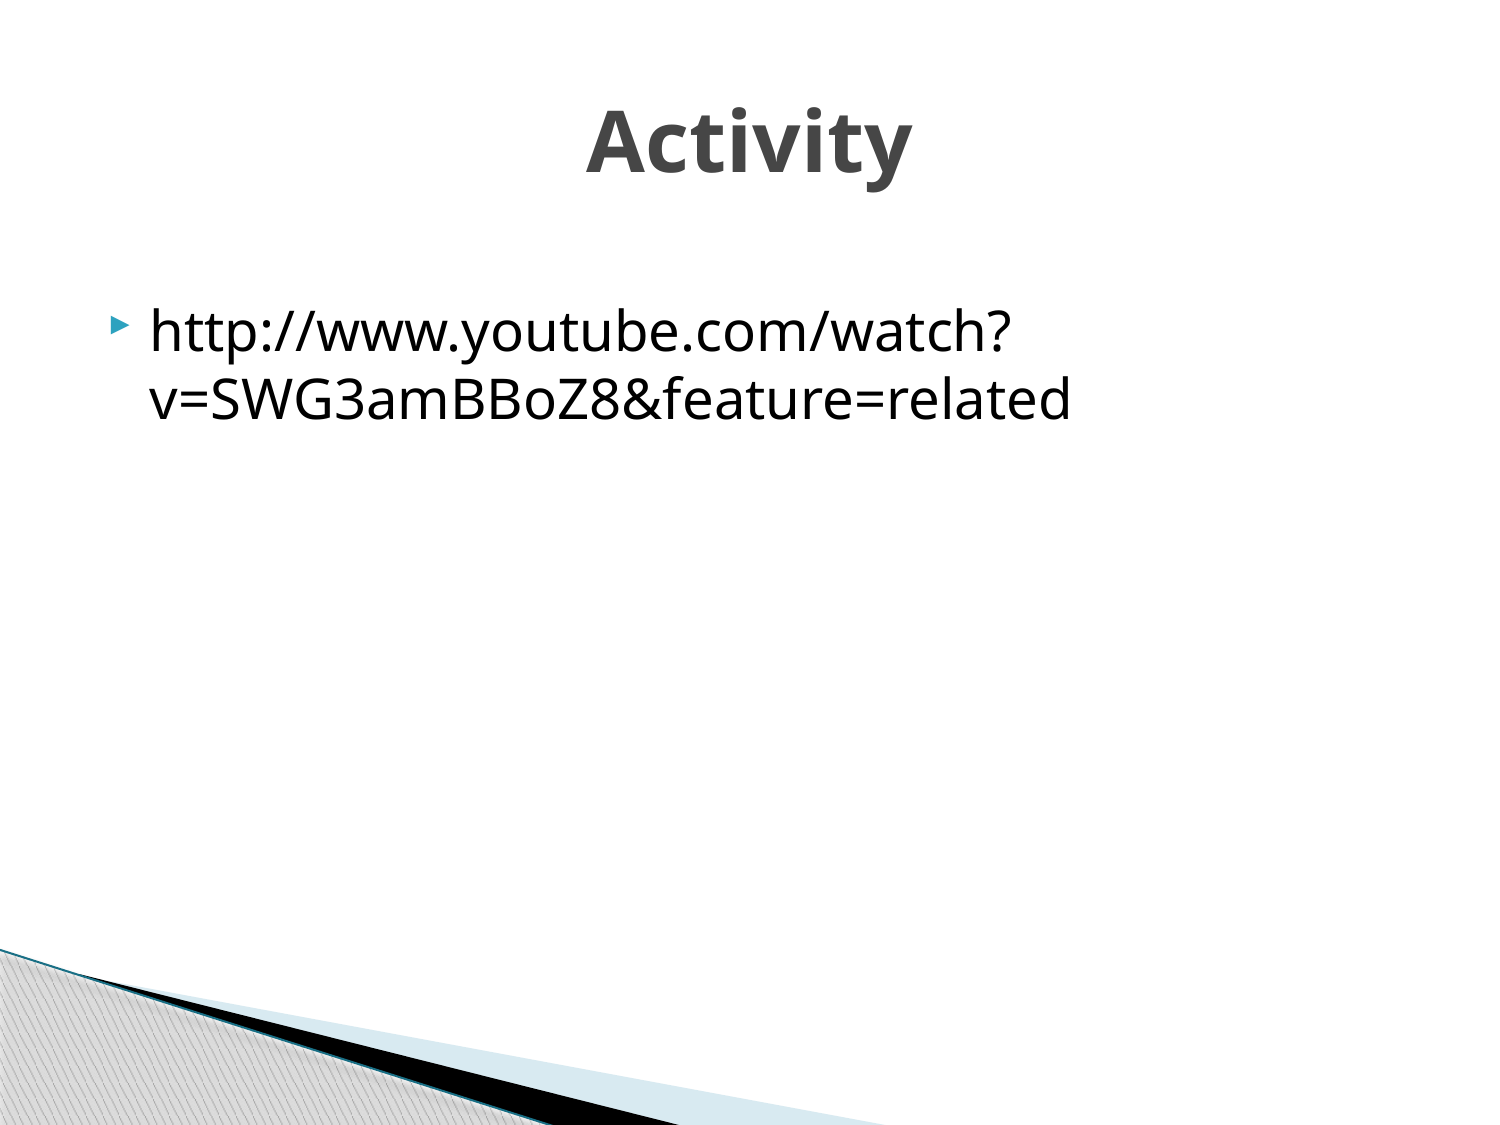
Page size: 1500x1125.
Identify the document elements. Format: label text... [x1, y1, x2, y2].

list http://www.youtube.com/watch?v=SWG3amBBoZ8&feature=related [75, 233, 1425, 1005]
title Activity [75, 45, 1425, 233]
